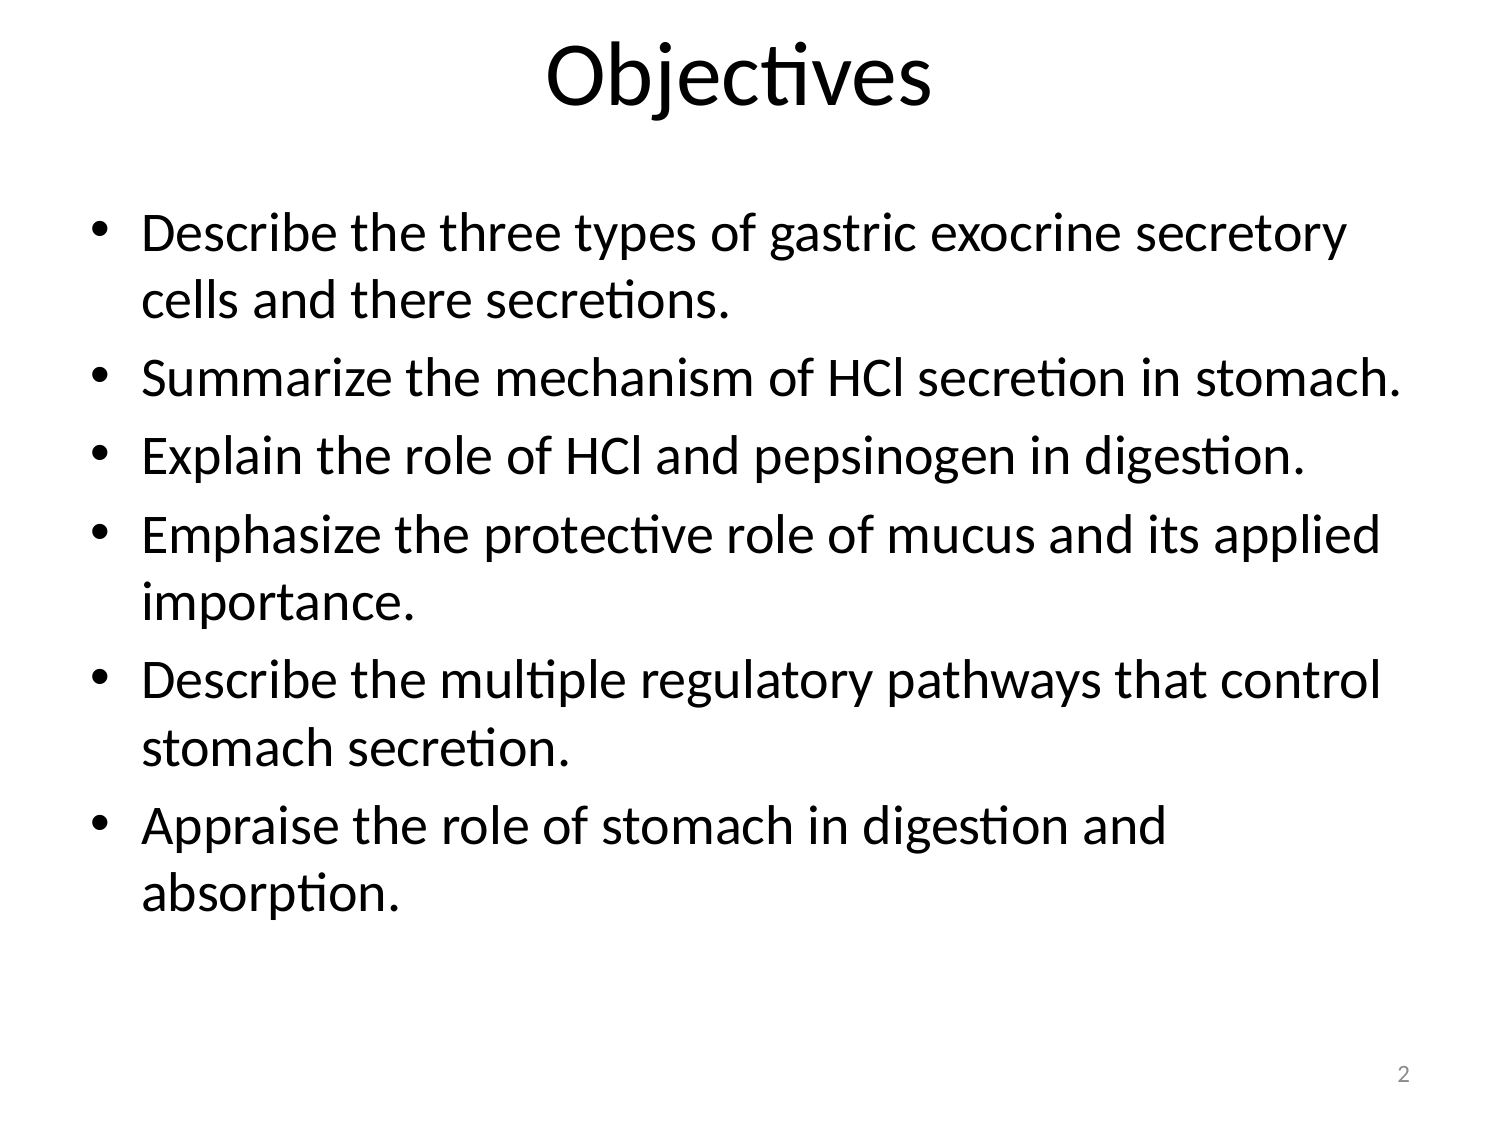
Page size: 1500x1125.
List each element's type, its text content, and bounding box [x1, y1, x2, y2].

list Describe the three types of gastric exocrine secretory cells and there secretions. Summarize the mechanism of HCl secretion in stomach. Explain the role of HCl and pepsinogen in digestion. Emphasize the protective role of mucus and its applied importance. Describe the multiple regulatory pathways that control stomach secretion. Appraise the role of stomach in digestion and absorption. [75, 187, 1425, 1005]
title Objectives [75, 0, 1425, 163]
slide_number 2 [1074, 1042, 1425, 1103]
